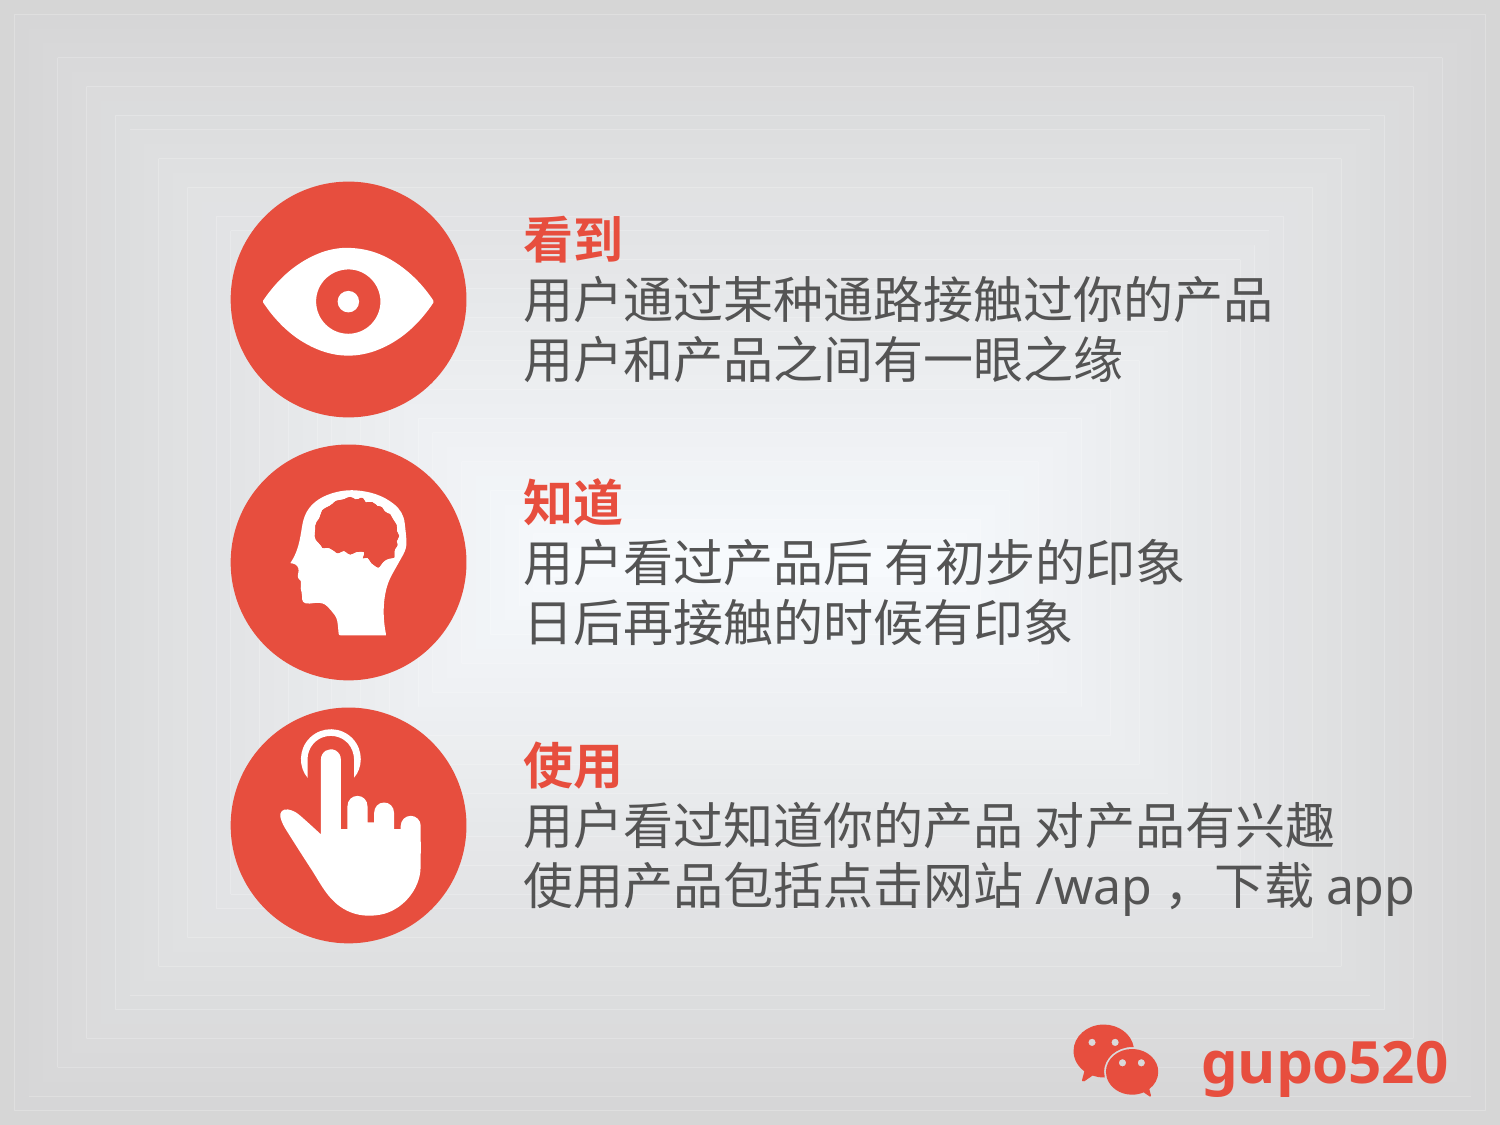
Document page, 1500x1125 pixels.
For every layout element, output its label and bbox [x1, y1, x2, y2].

text_box [1073, 1018, 1473, 1104]
text_box [230, 181, 1500, 944]
